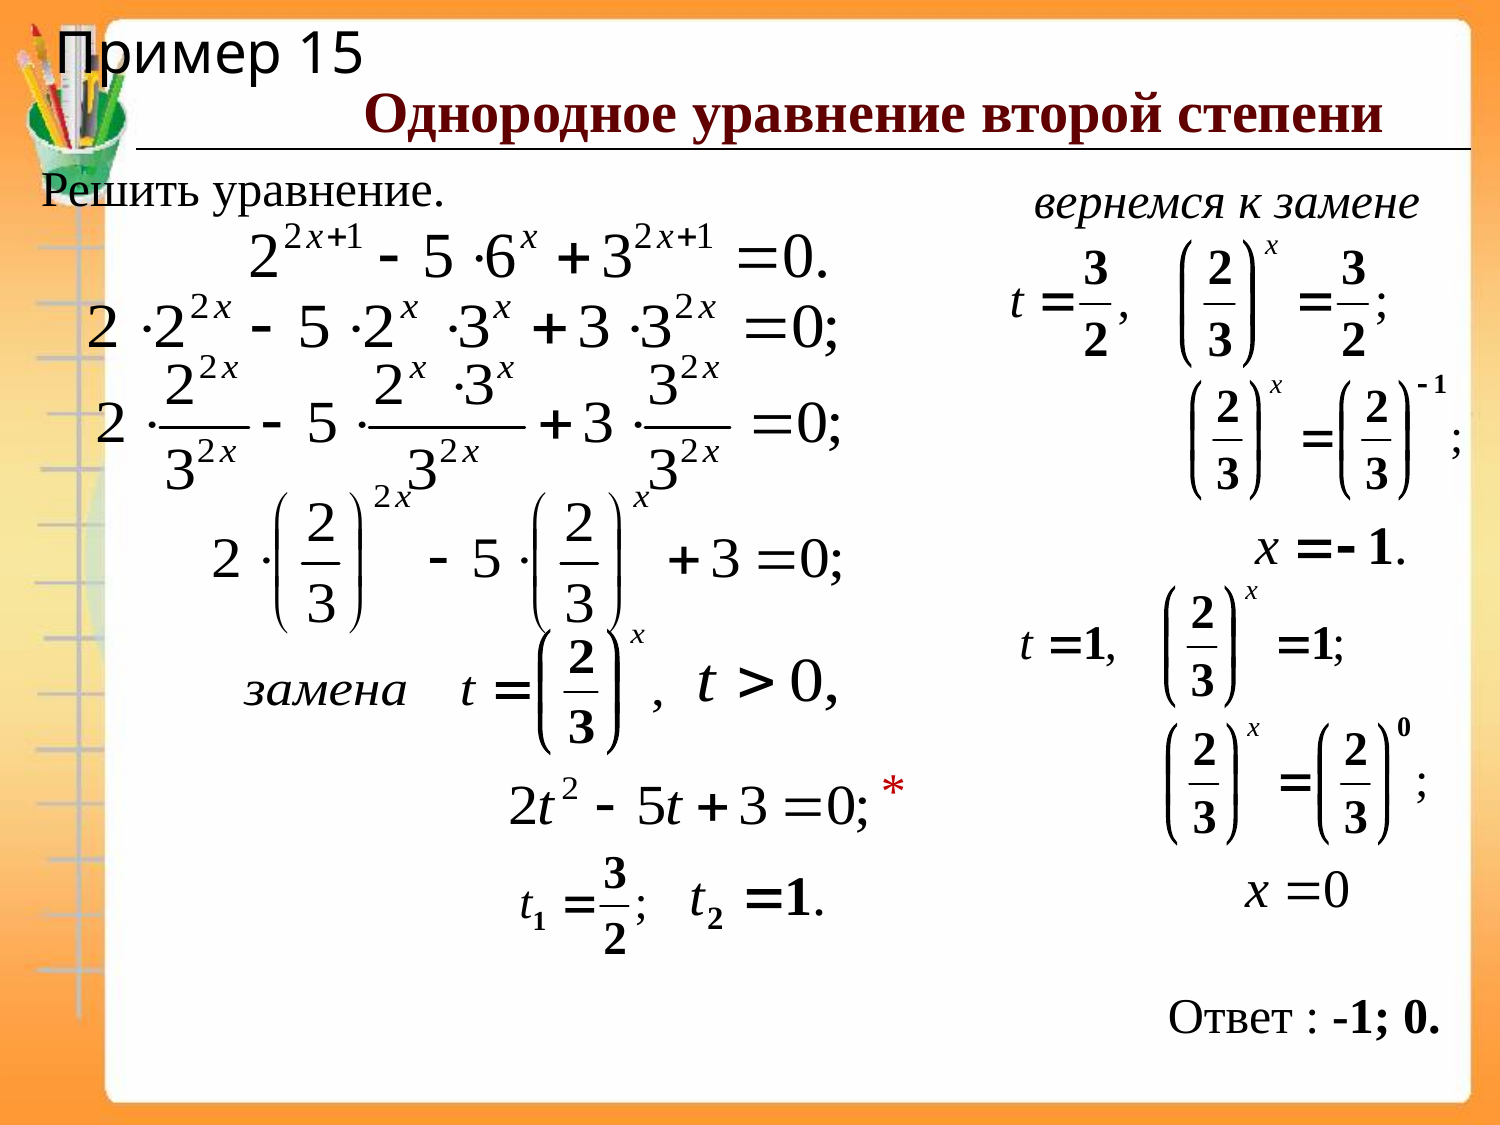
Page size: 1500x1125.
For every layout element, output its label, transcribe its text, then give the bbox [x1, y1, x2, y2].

text_box Пример 15 [39, 7, 380, 93]
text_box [238, 207, 836, 277]
text_box * [865, 751, 921, 827]
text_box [232, 652, 676, 764]
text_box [1013, 566, 1353, 717]
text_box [688, 643, 852, 729]
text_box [1003, 219, 1397, 377]
text_box Решить уравнение. [26, 149, 467, 225]
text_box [1234, 862, 1362, 922]
text_box вернемся к замене [1018, 160, 1436, 236]
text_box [513, 843, 692, 966]
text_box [499, 763, 879, 849]
picture [0, 0, 1500, 1125]
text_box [85, 337, 856, 503]
text_box Однородное уравнение второй степени [348, 66, 1424, 148]
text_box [1181, 361, 1471, 509]
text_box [1244, 515, 1413, 579]
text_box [202, 467, 855, 645]
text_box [1156, 703, 1436, 854]
text_box Ответ : -1; 0. [1153, 975, 1456, 1051]
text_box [682, 859, 833, 939]
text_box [76, 278, 855, 374]
